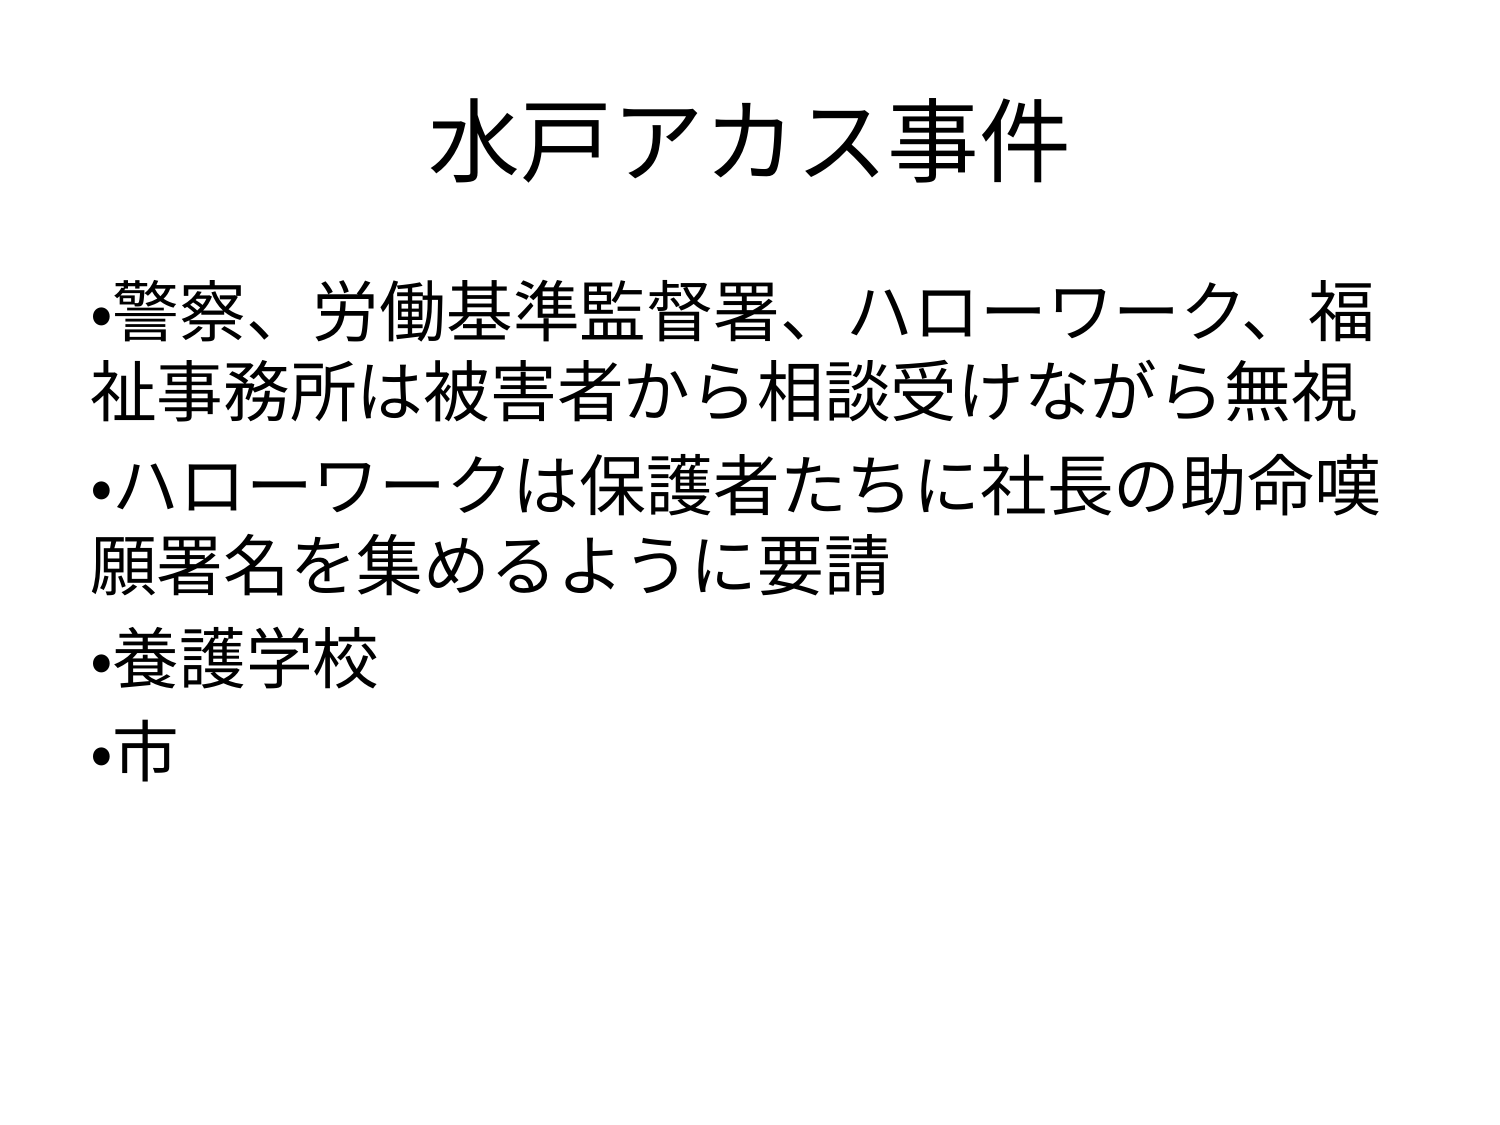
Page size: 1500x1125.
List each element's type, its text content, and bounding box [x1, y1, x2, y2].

title 水戸アカス事件 [75, 45, 1425, 233]
list ・警察、労働基準監督署、ハローワーク、福祉事務所は被害者から相談受けながら無視 ・ハローワークは保護者たちに社長の助命嘆願署名を集めるように要請 ・養護学校 ・市 [75, 262, 1425, 1005]
